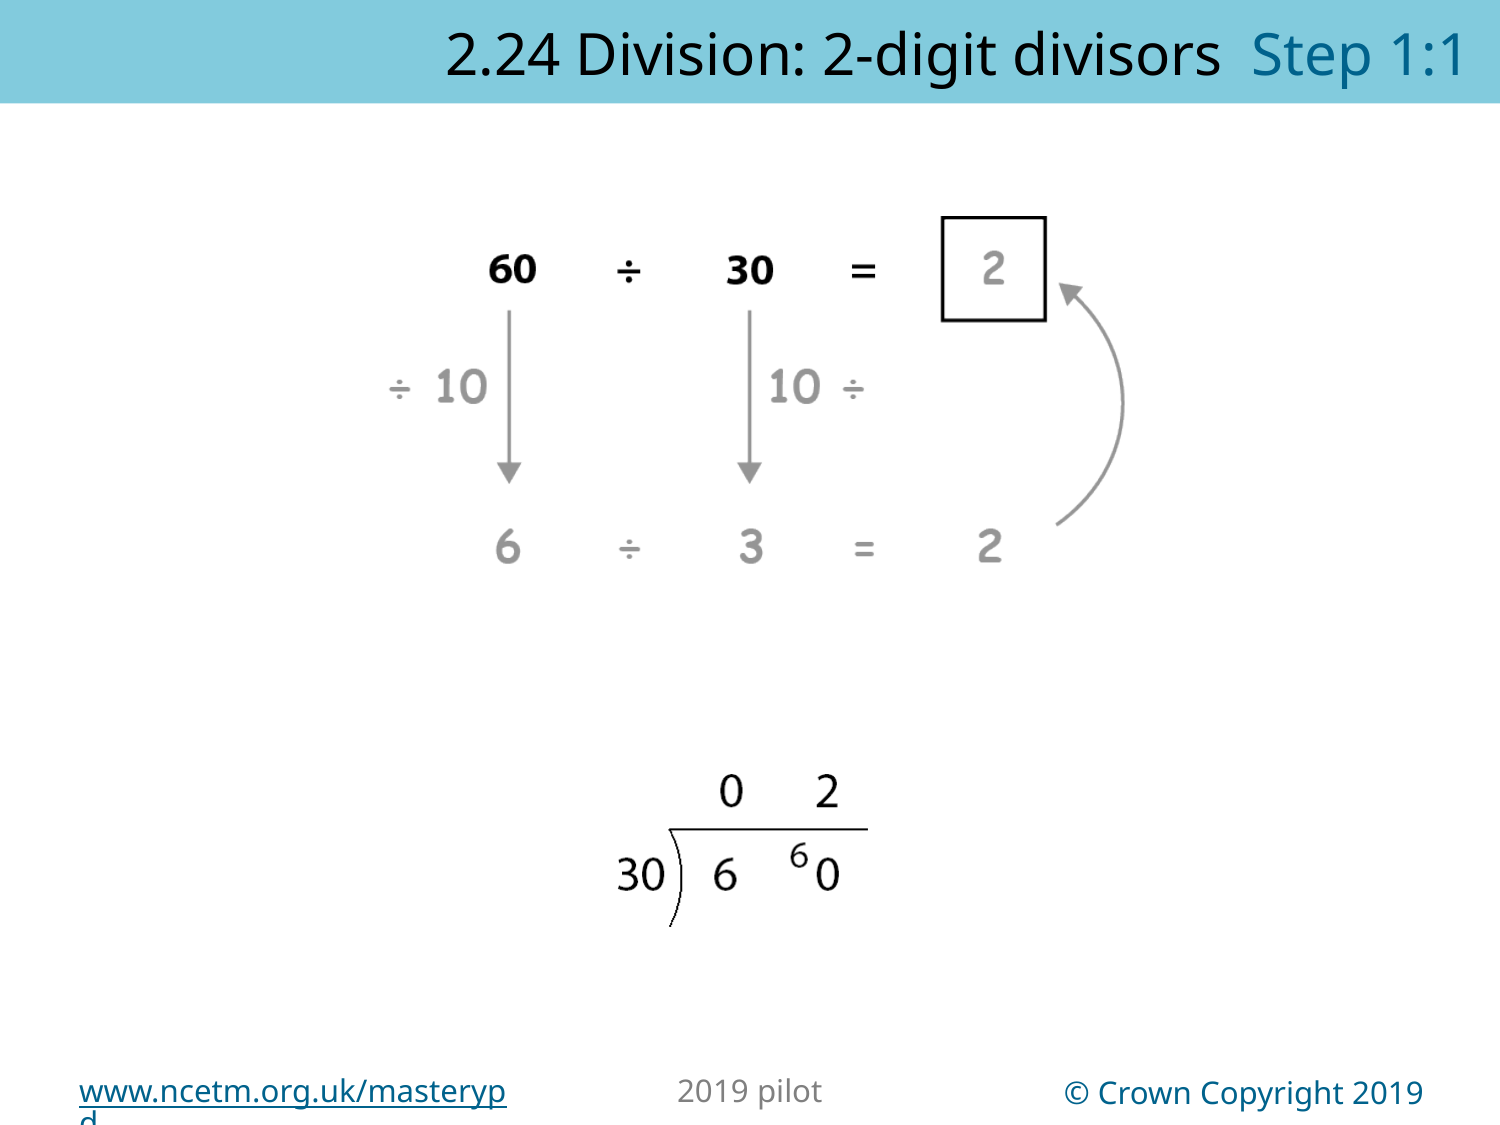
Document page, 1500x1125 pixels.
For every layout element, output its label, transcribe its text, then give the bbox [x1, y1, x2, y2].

picture [246, 215, 1254, 596]
list 2.24 Division: 2-digit divisors Step 1:1 [0, 0, 1500, 104]
picture [613, 763, 887, 933]
